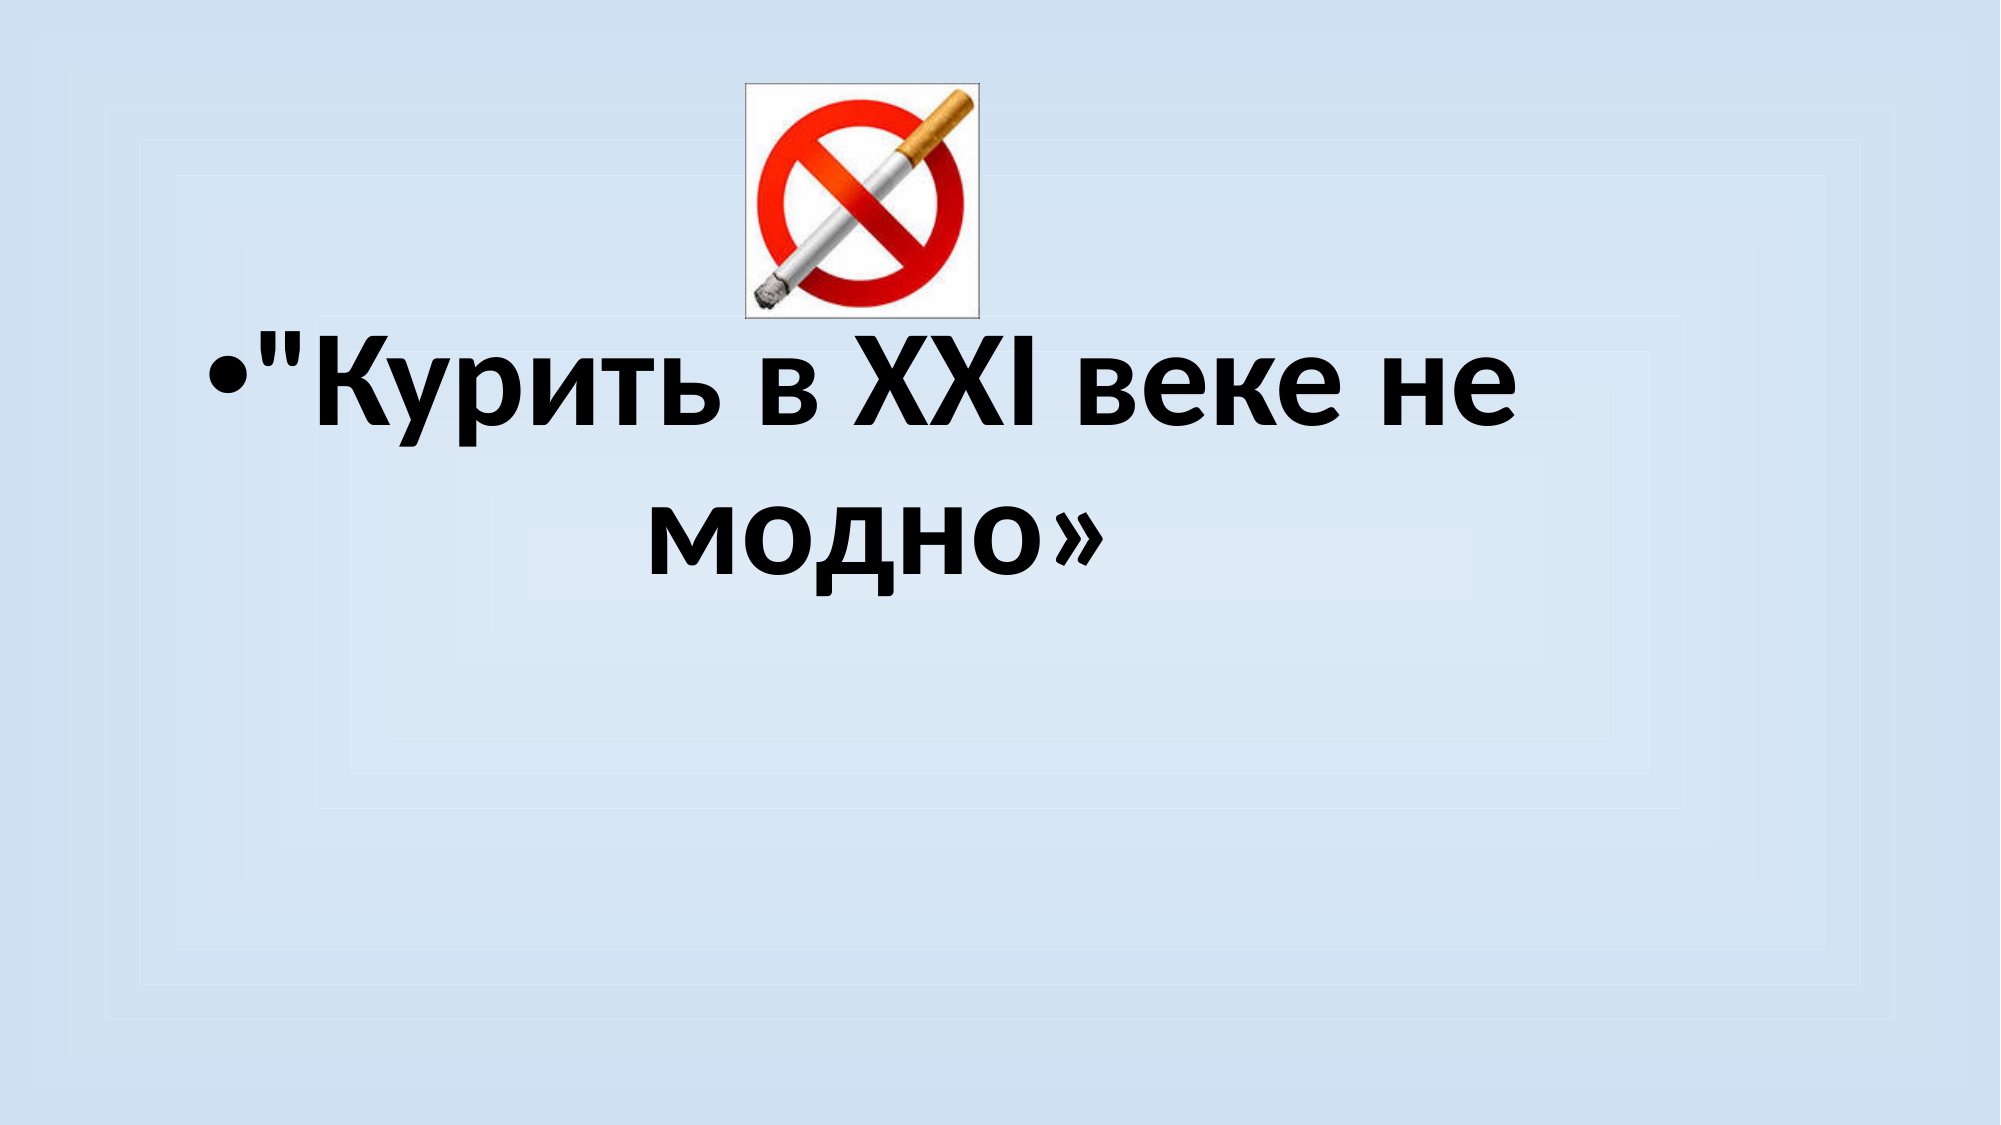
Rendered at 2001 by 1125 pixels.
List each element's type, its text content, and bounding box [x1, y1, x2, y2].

list "Курить в XXI веке не модно» [0, 299, 1725, 1014]
picture [745, 83, 980, 319]
